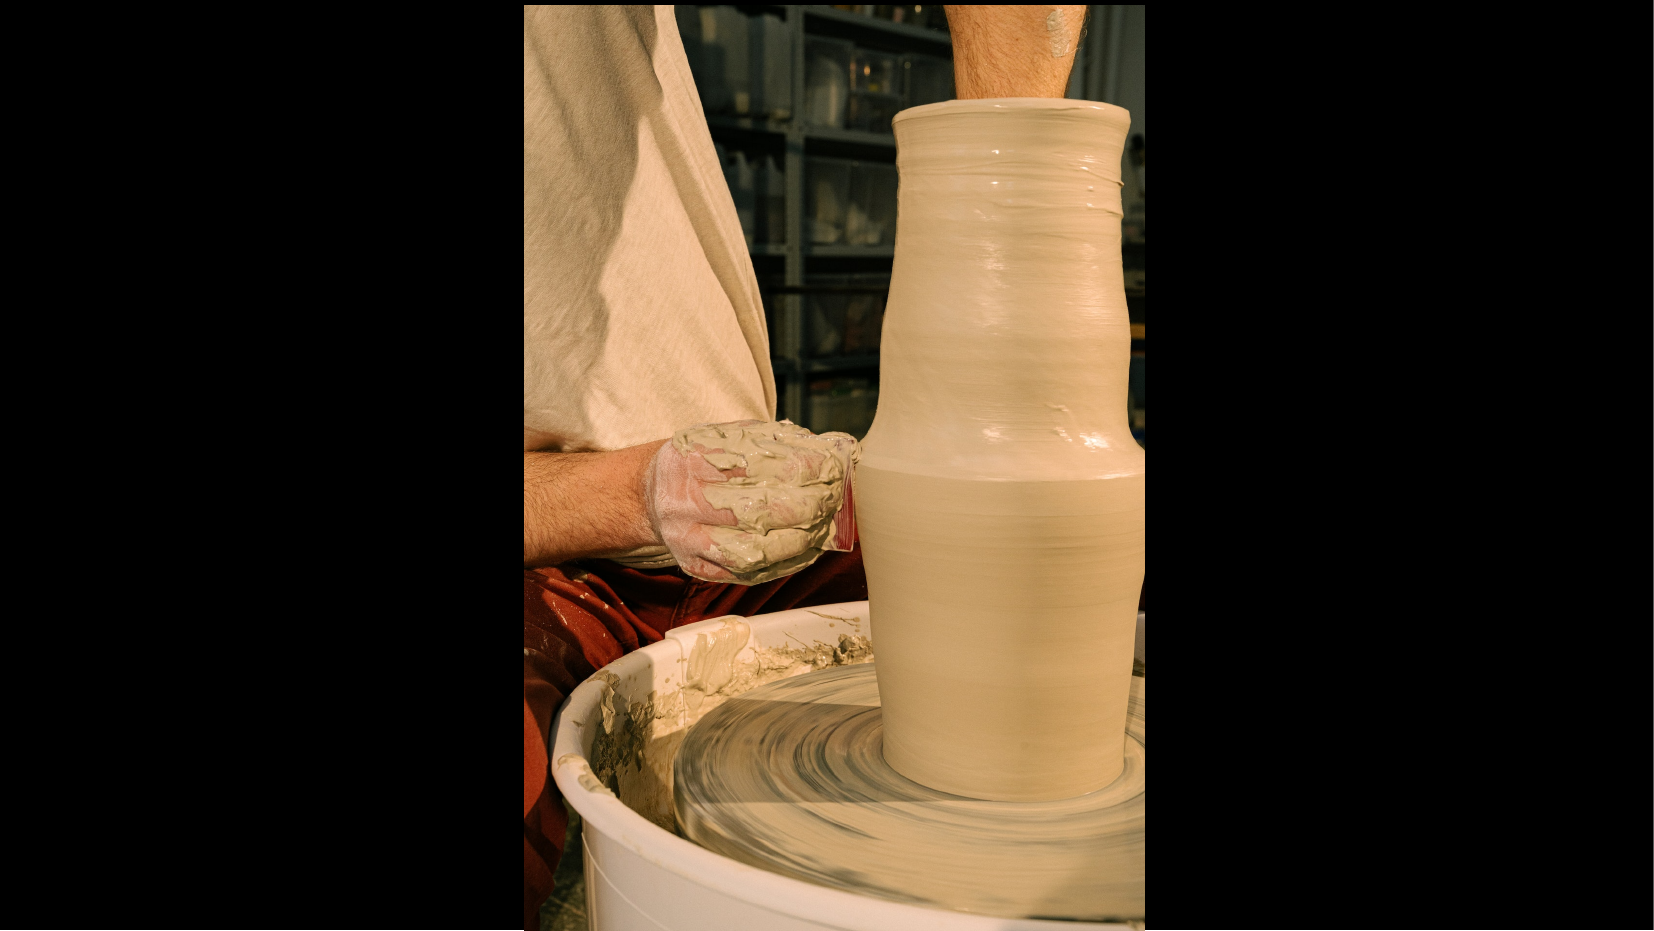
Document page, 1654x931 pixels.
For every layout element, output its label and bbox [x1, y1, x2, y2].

picture [524, 5, 1145, 931]
